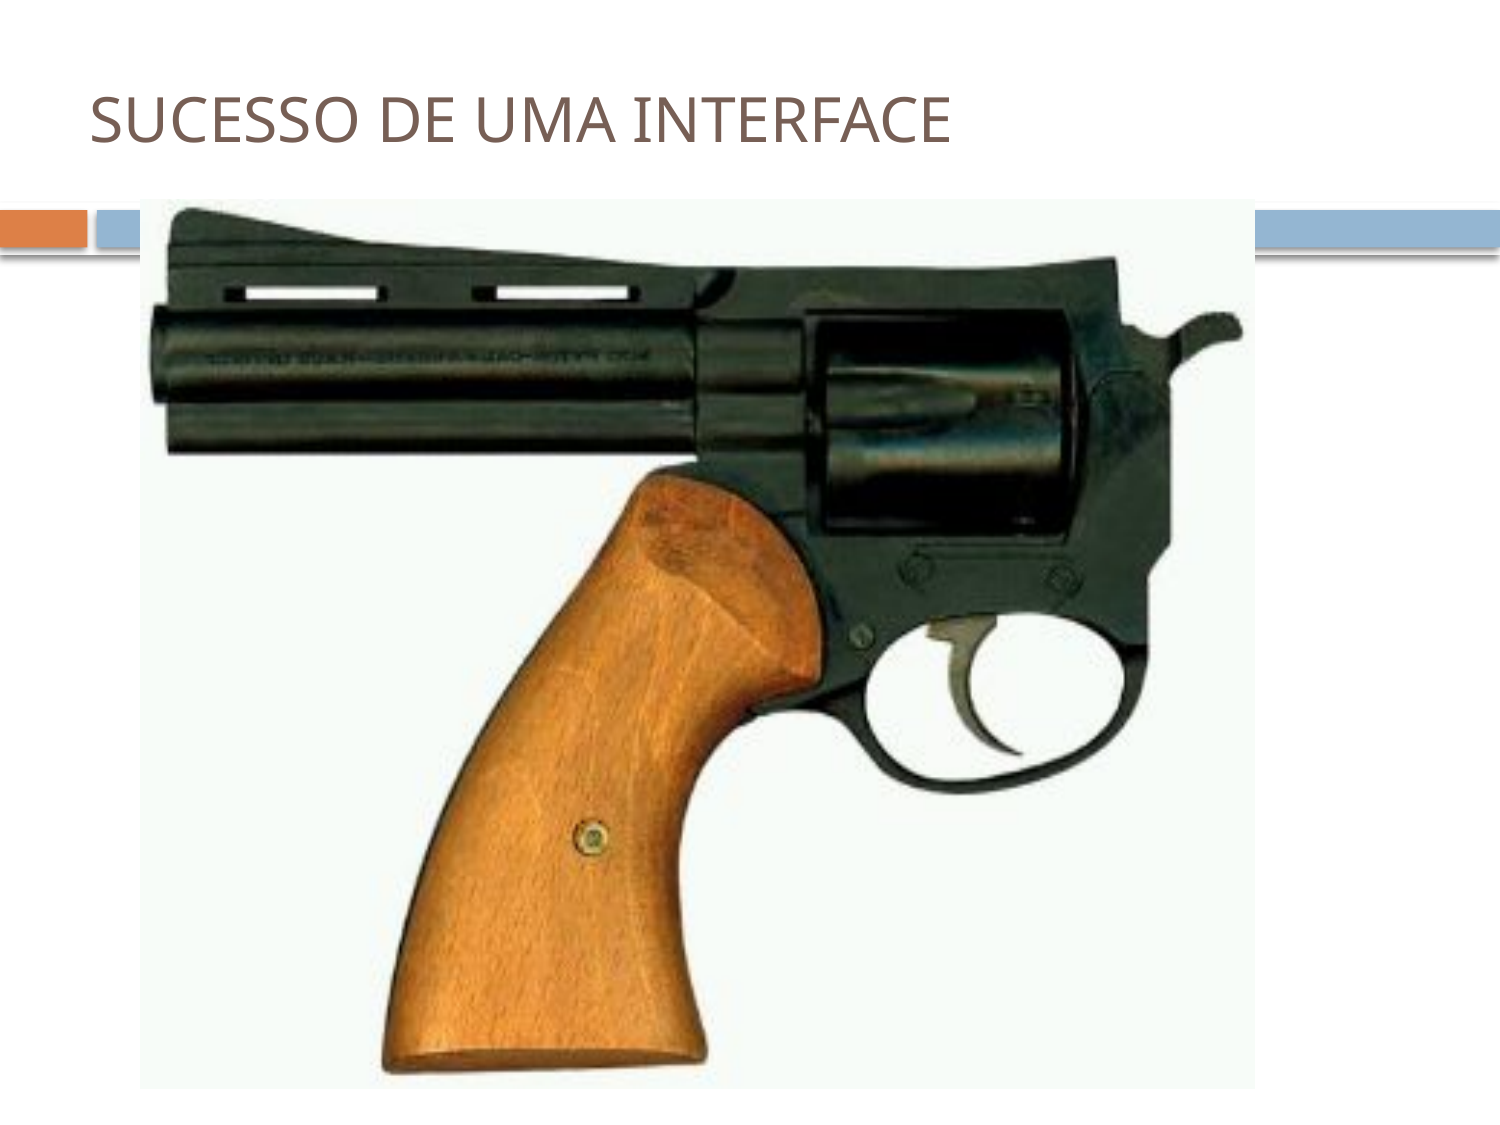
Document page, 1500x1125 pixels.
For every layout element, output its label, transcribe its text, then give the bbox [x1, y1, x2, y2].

text_box Sucesso de uma Interface [75, 58, 1300, 163]
picture [140, 198, 1255, 1090]
